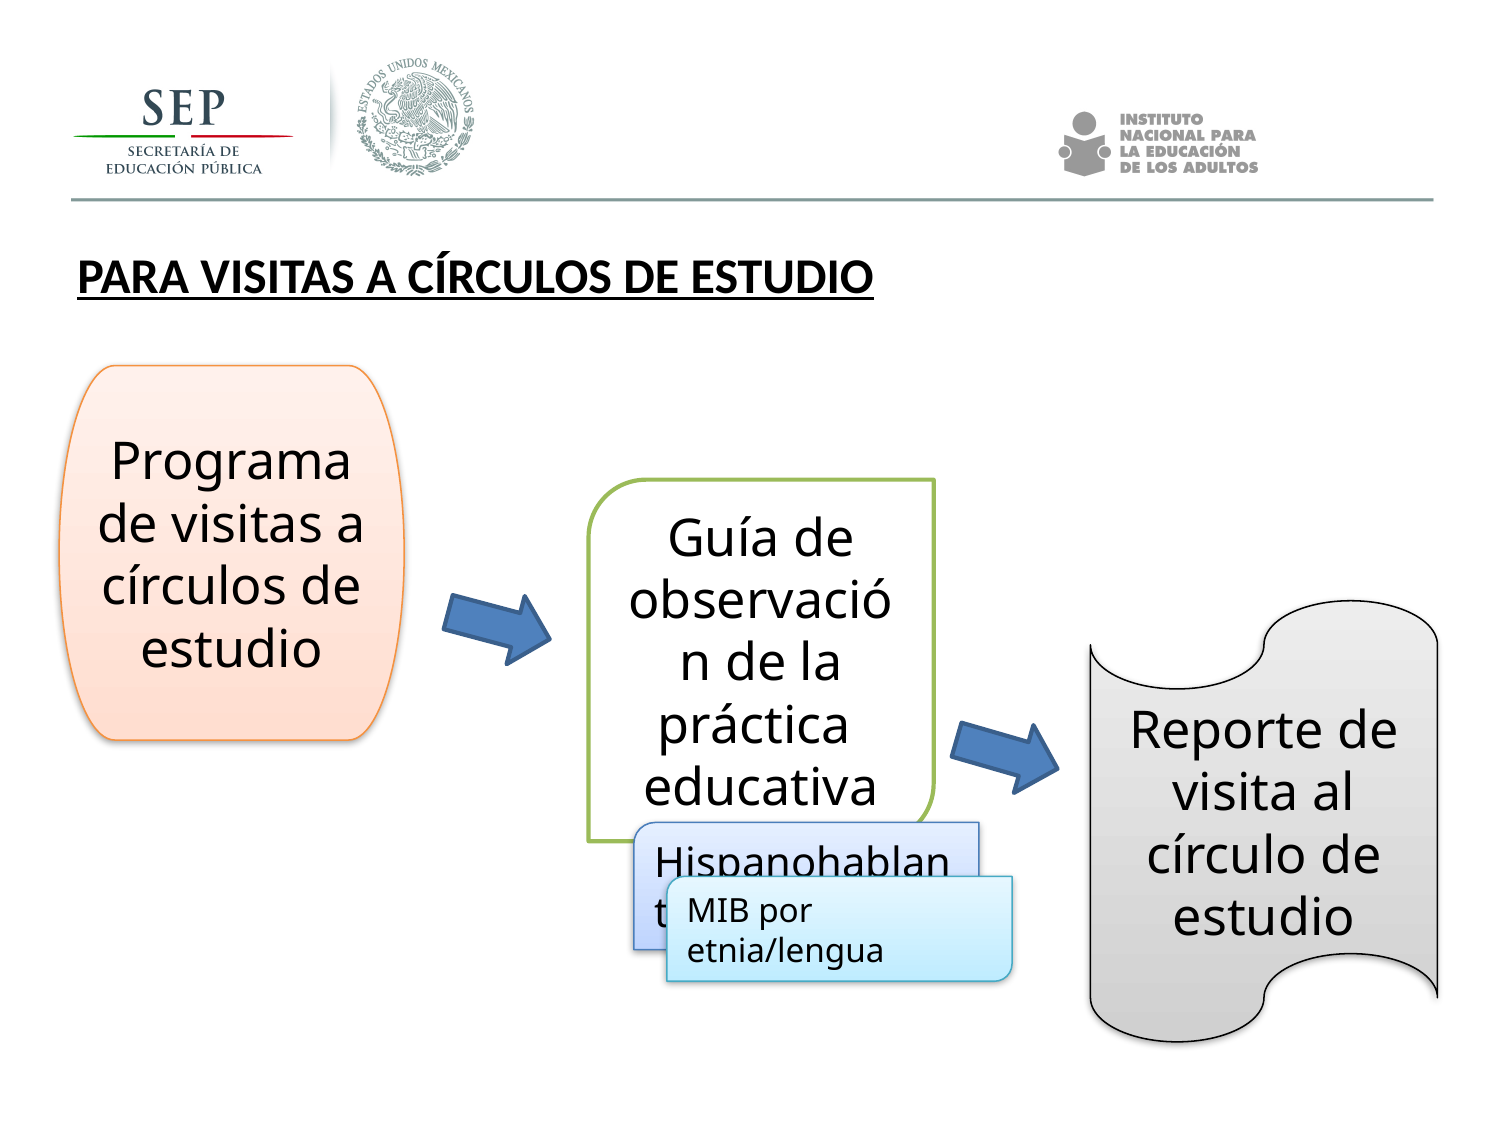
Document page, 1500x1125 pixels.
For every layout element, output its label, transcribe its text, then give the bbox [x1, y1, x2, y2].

text_box [441, 593, 552, 667]
text_box Guía de observación de la práctica educativa [586, 477, 936, 844]
text_box MIB por etnia/lengua [666, 875, 1013, 983]
picture [71, 0, 1494, 1125]
text_box Reporte de visita al círculo de estudio [1089, 599, 1439, 1043]
text_box Programa de visitas a círculos de estudio [58, 364, 405, 741]
text_box Hispanohablante [633, 821, 980, 951]
text_box PARA VISITAS A CÍRCULOS DE ESTUDIO [5, 234, 946, 313]
text_box [949, 720, 1060, 795]
